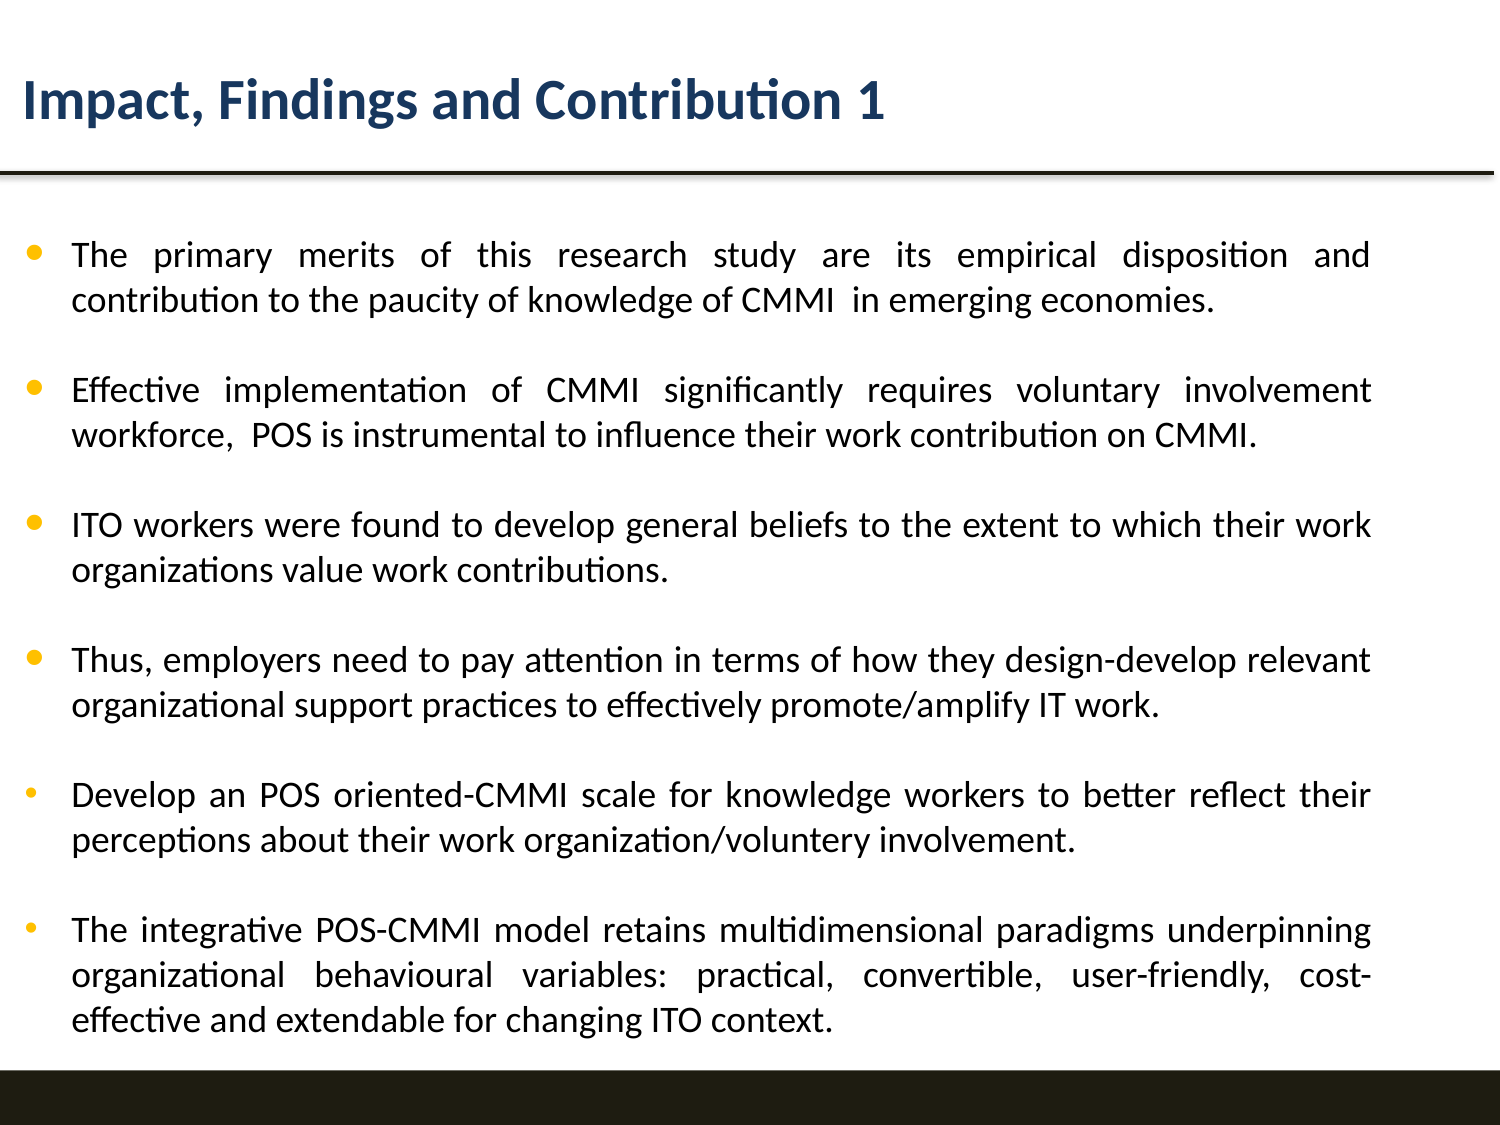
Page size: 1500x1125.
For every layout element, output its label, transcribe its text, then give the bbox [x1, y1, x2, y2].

text_box Impact, Findings and Contribution 1 [7, 53, 1388, 139]
text_box The primary merits of this research study are its empirical disposition and contribution to the paucity of knowledge of CMMI in emerging economies. Effective implementation of CMMI significantly requires voluntary involvement workforce, POS is instrumental to influence their work contribution on CMMI. ITO workers were found to develop general beliefs to the extent to which their work organizations value work contributions. Thus, employers need to pay attention in terms of how they design-develop relevant organizational support practices to effectively promote/amplify IT work. Develop an POS oriented-CMMI scale for knowledge workers to better reflect their perceptions about their work organization/voluntery involvement. The integrative POS-CMMI model retains multidimensional paradigms underpinning organizational behavioural variables: practical, convertible, user-friendly, cost-effective and extendable for changing ITO context. [9, 180, 1388, 1125]
text_box [1388, 1068, 1500, 1125]
text_box [0, 1068, 9, 1125]
